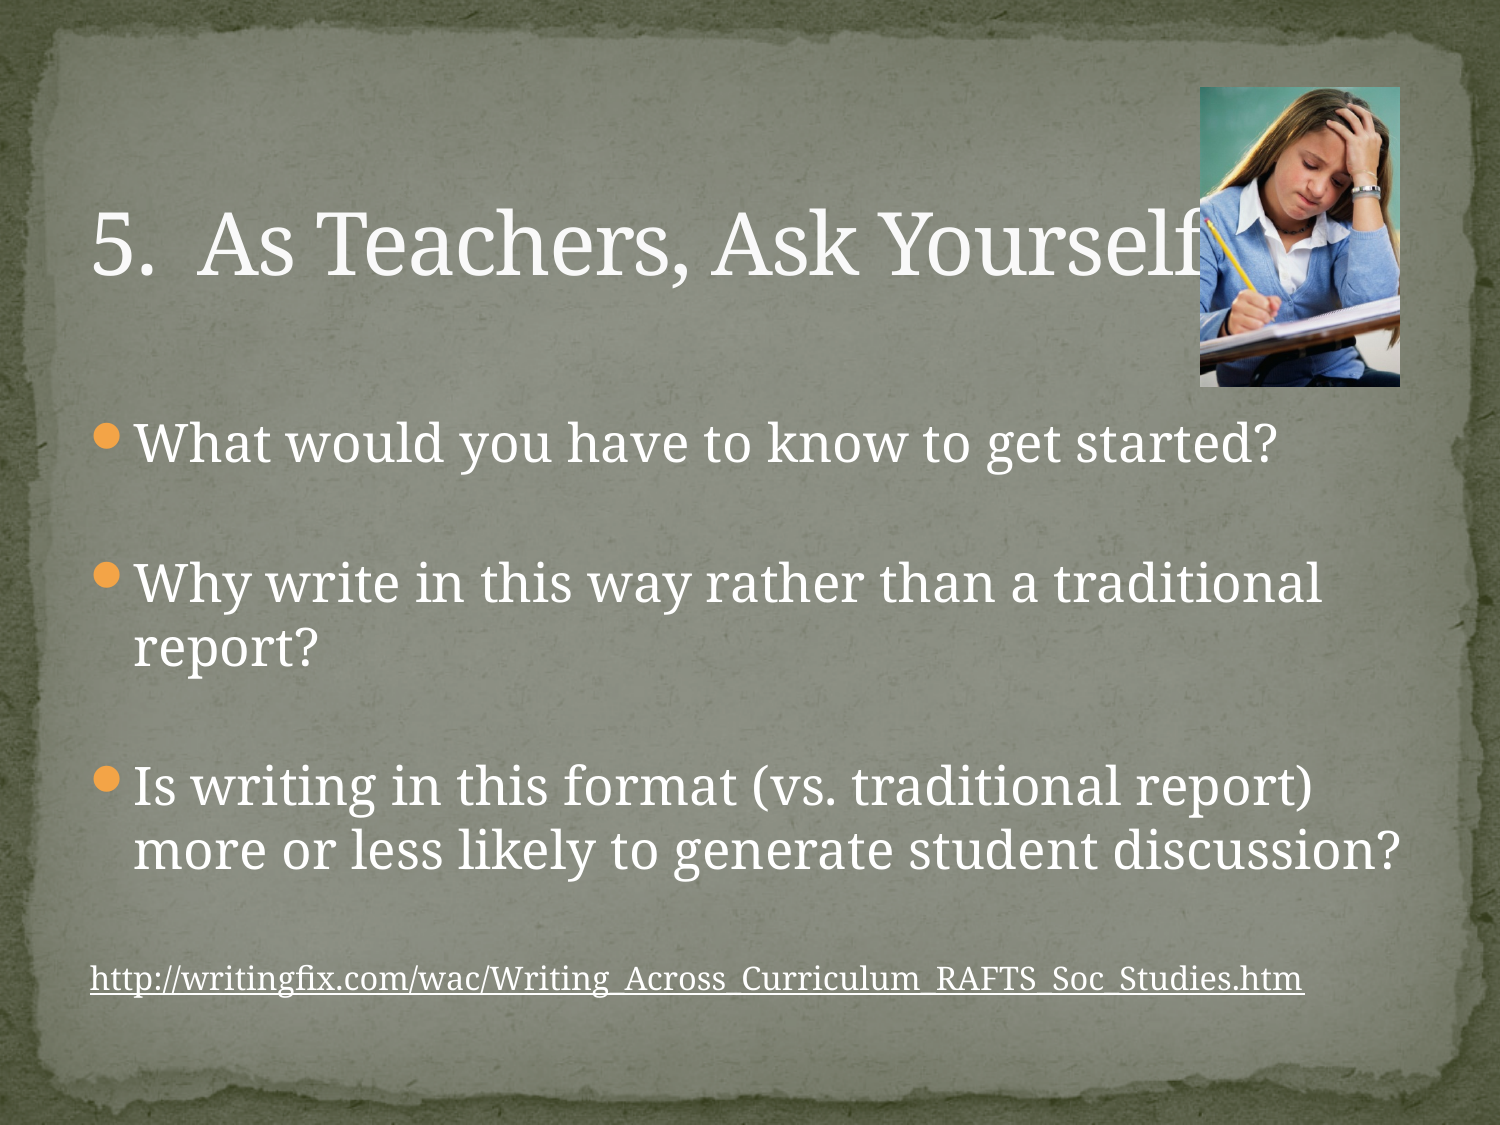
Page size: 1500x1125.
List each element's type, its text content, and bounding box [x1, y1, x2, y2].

picture [1200, 87, 1400, 387]
title 5. As Teachers, Ask Yourself… [74, 24, 1425, 300]
list What would you have to know to get started? Why write in this way rather than a traditional report? Is writing in this format (vs. traditional report) more or less likely to generate student discussion? http://writingfix.com/wac/Writing_Across_Curriculum_RAFTS_Soc_Studies.htm [75, 300, 1425, 1075]
